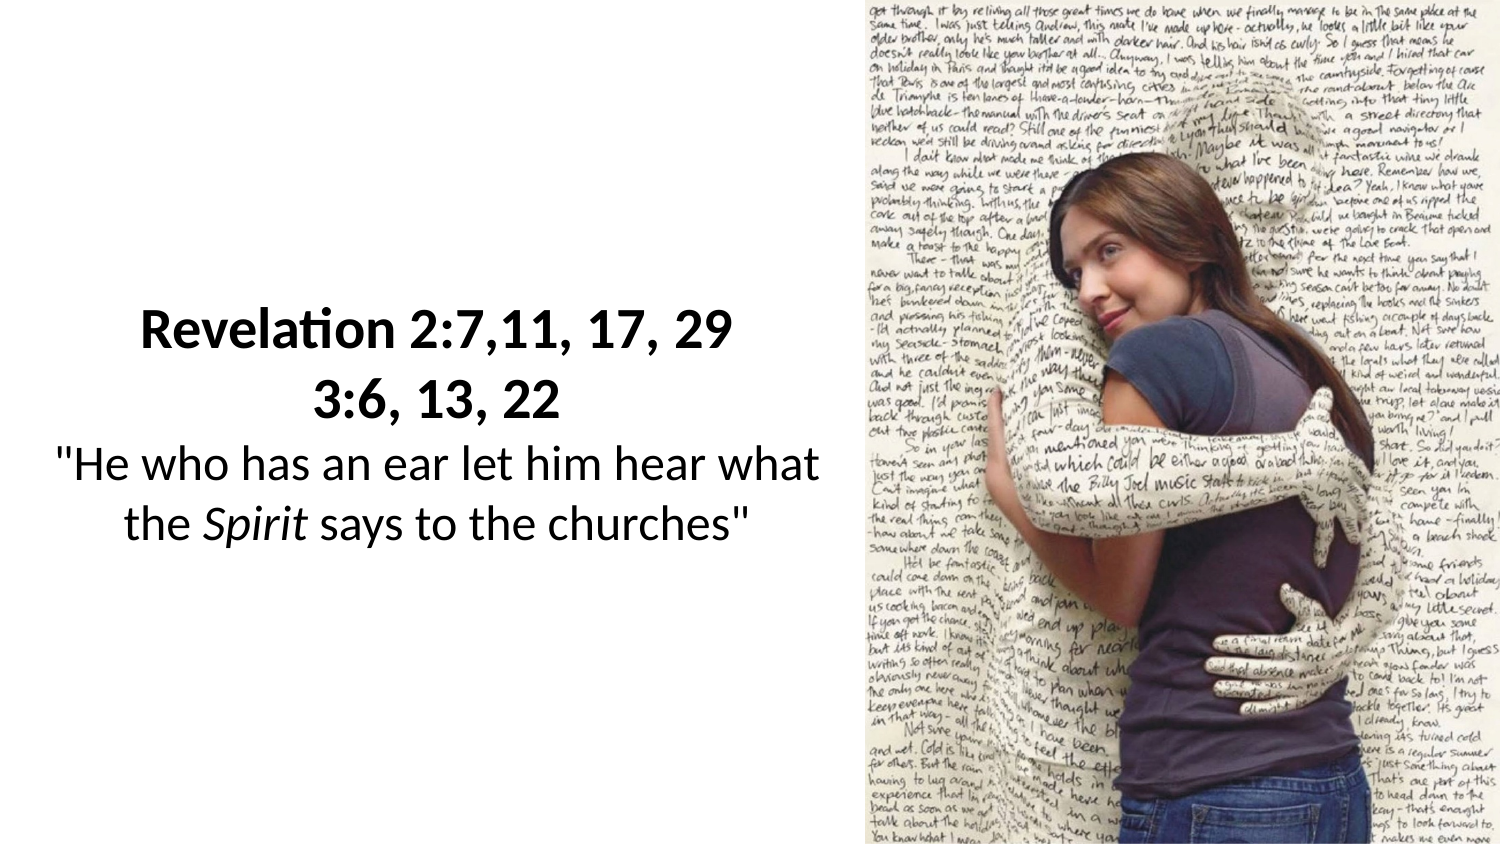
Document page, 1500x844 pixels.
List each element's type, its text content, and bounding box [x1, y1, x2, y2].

picture [864, 0, 1500, 844]
text_box Revelation 2:7,11, 17, 29 3:6, 13, 22 "He who has an ear let him hear what the Spirit says to the churches" [17, 282, 857, 558]
